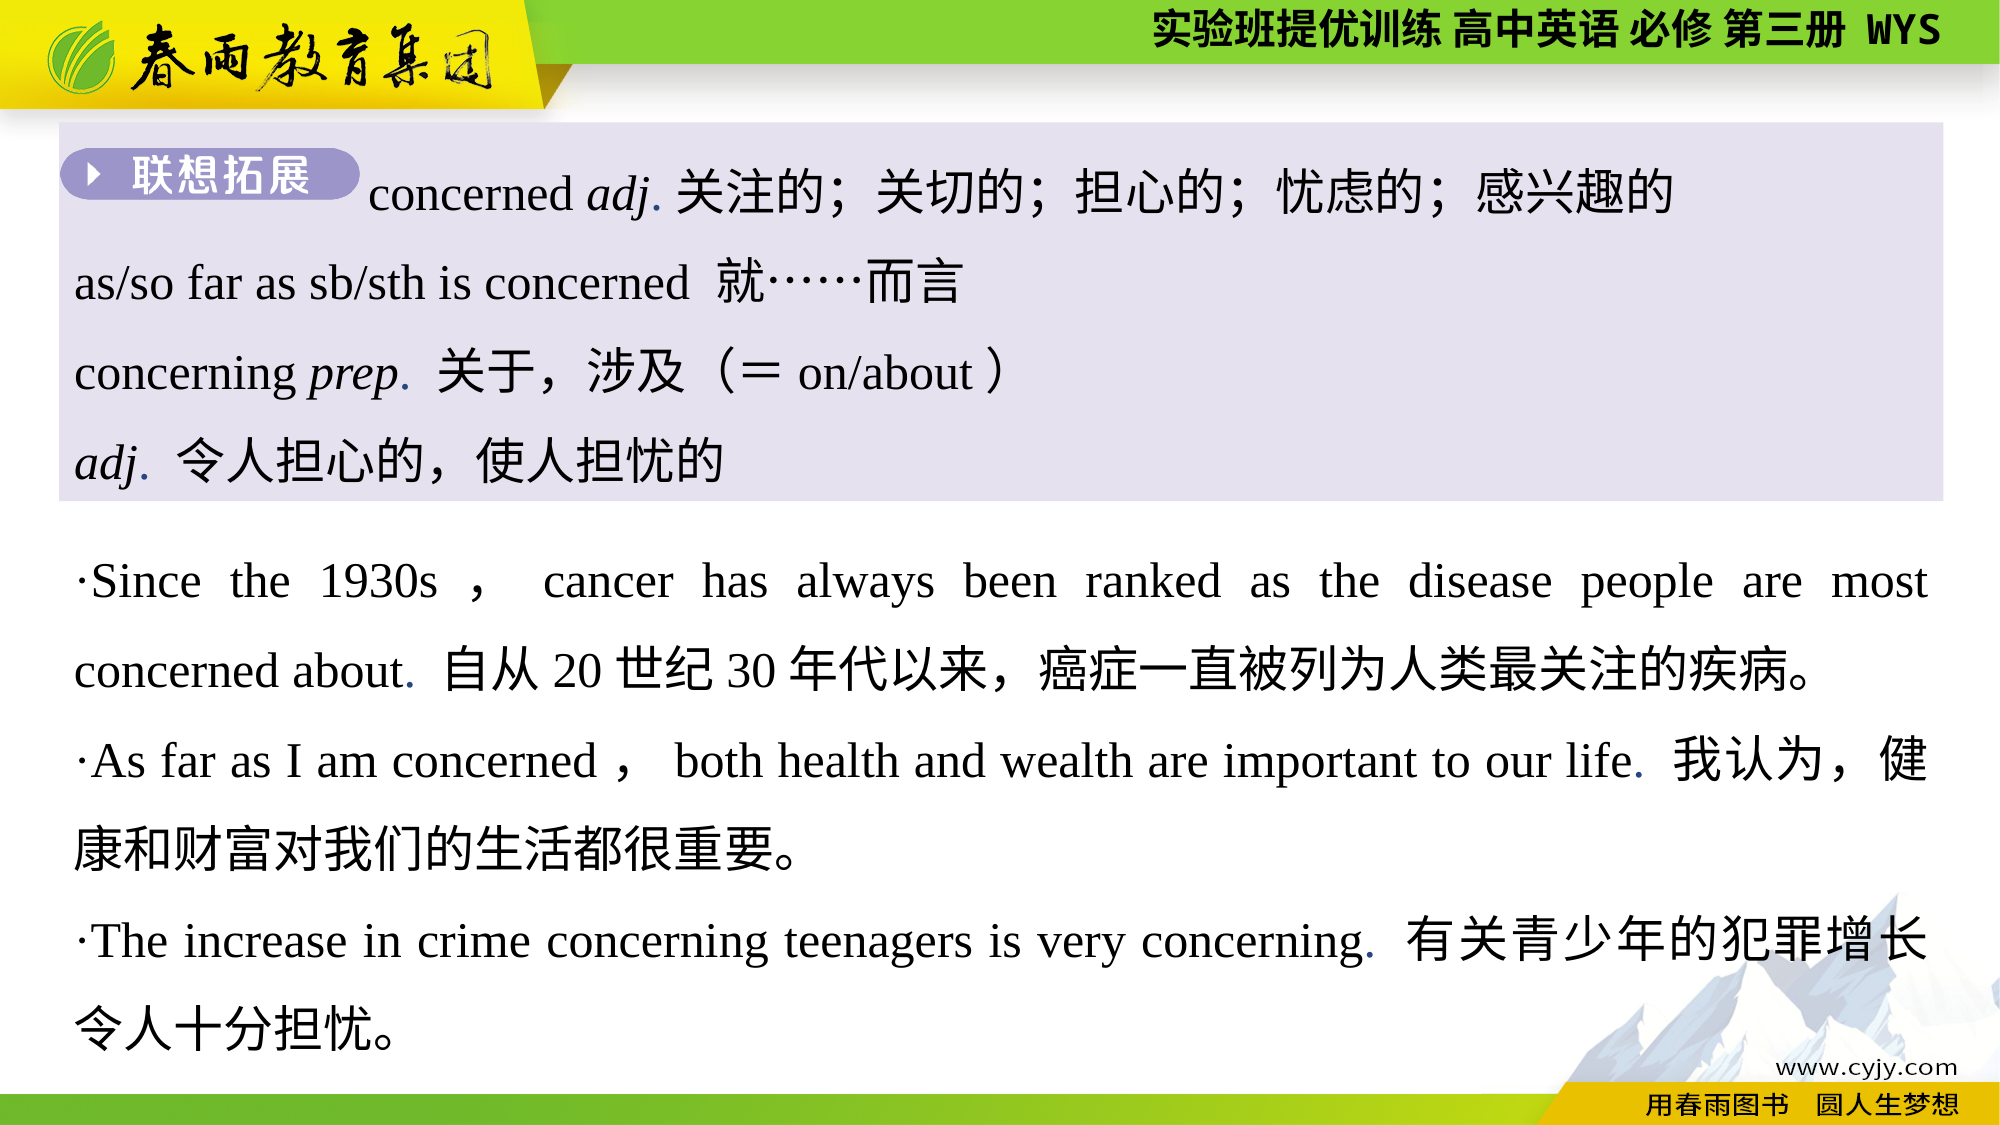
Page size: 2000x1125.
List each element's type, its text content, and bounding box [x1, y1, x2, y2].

text_box ·Since the 1930s，cancer has always been ranked as the disease people are most concerned about. 自从20世纪30年代以来，癌症一直被列为人类最关注的疾病。 ·As far as I am concerned，both health and wealth are important to our life. 我认为，健康和财富对我们的生活都很重要。 ·The increase in crime concerning teenagers is very concerning. 有关青少年的犯罪增长令人十分担忧。 [59, 509, 1944, 1065]
list concerned adj.关注的；关切的；担心的；忧虑的；感兴趣的 as/so far as sb/sth is concerned 就……而言 concerning prep. 关于，涉及（＝on/about） adj. 令人担心的，使人担忧的 [59, 122, 1944, 502]
picture [0, 0, 2000, 1125]
